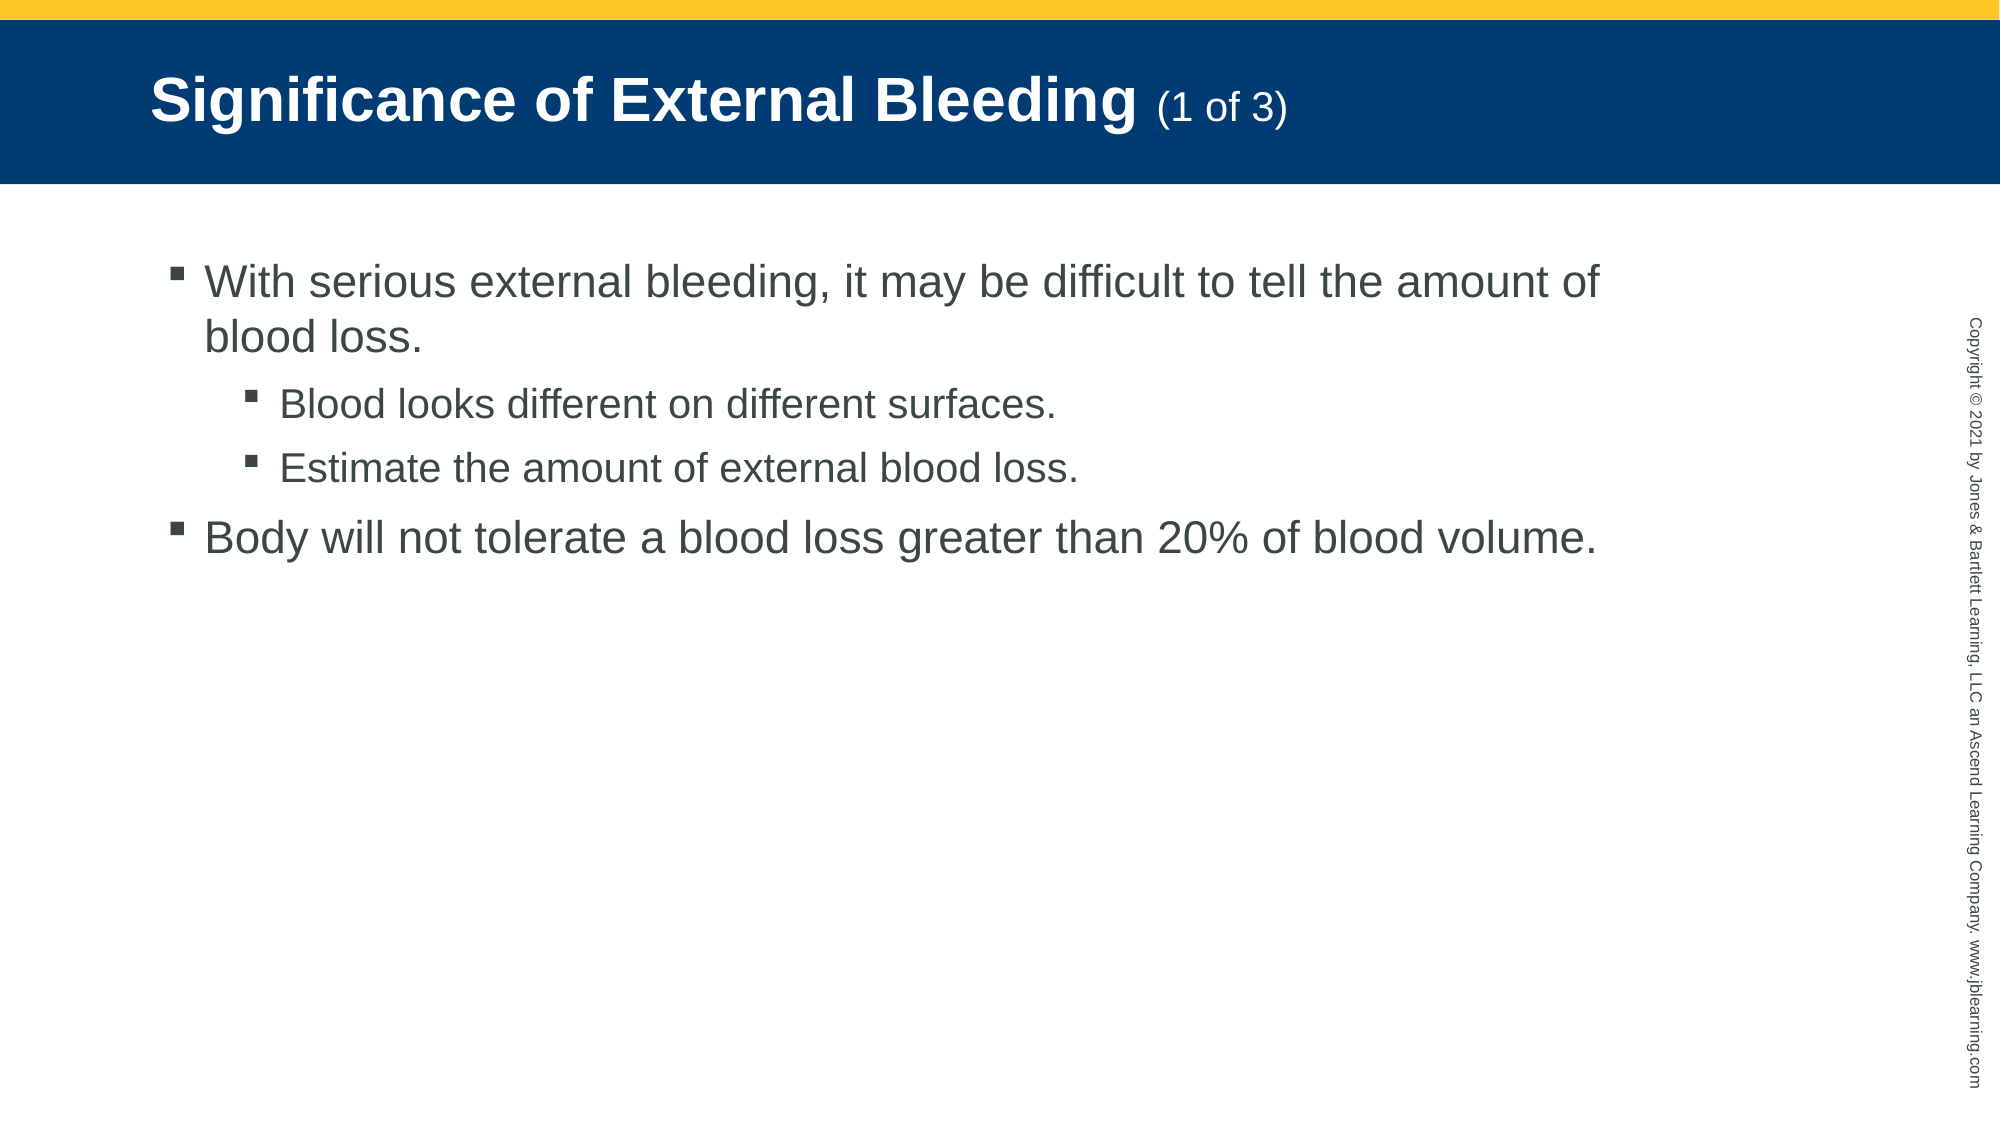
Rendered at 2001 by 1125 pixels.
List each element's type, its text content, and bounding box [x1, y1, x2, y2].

title Significance of External Bleeding (1 of 3) [0, 19, 2000, 185]
list With serious external bleeding, it may be difficult to tell the amount of blood loss. Blood looks different on different surfaces. Estimate the amount of external blood loss. Body will not tolerate a blood loss greater than 20% of blood volume. [151, 244, 1719, 1016]
